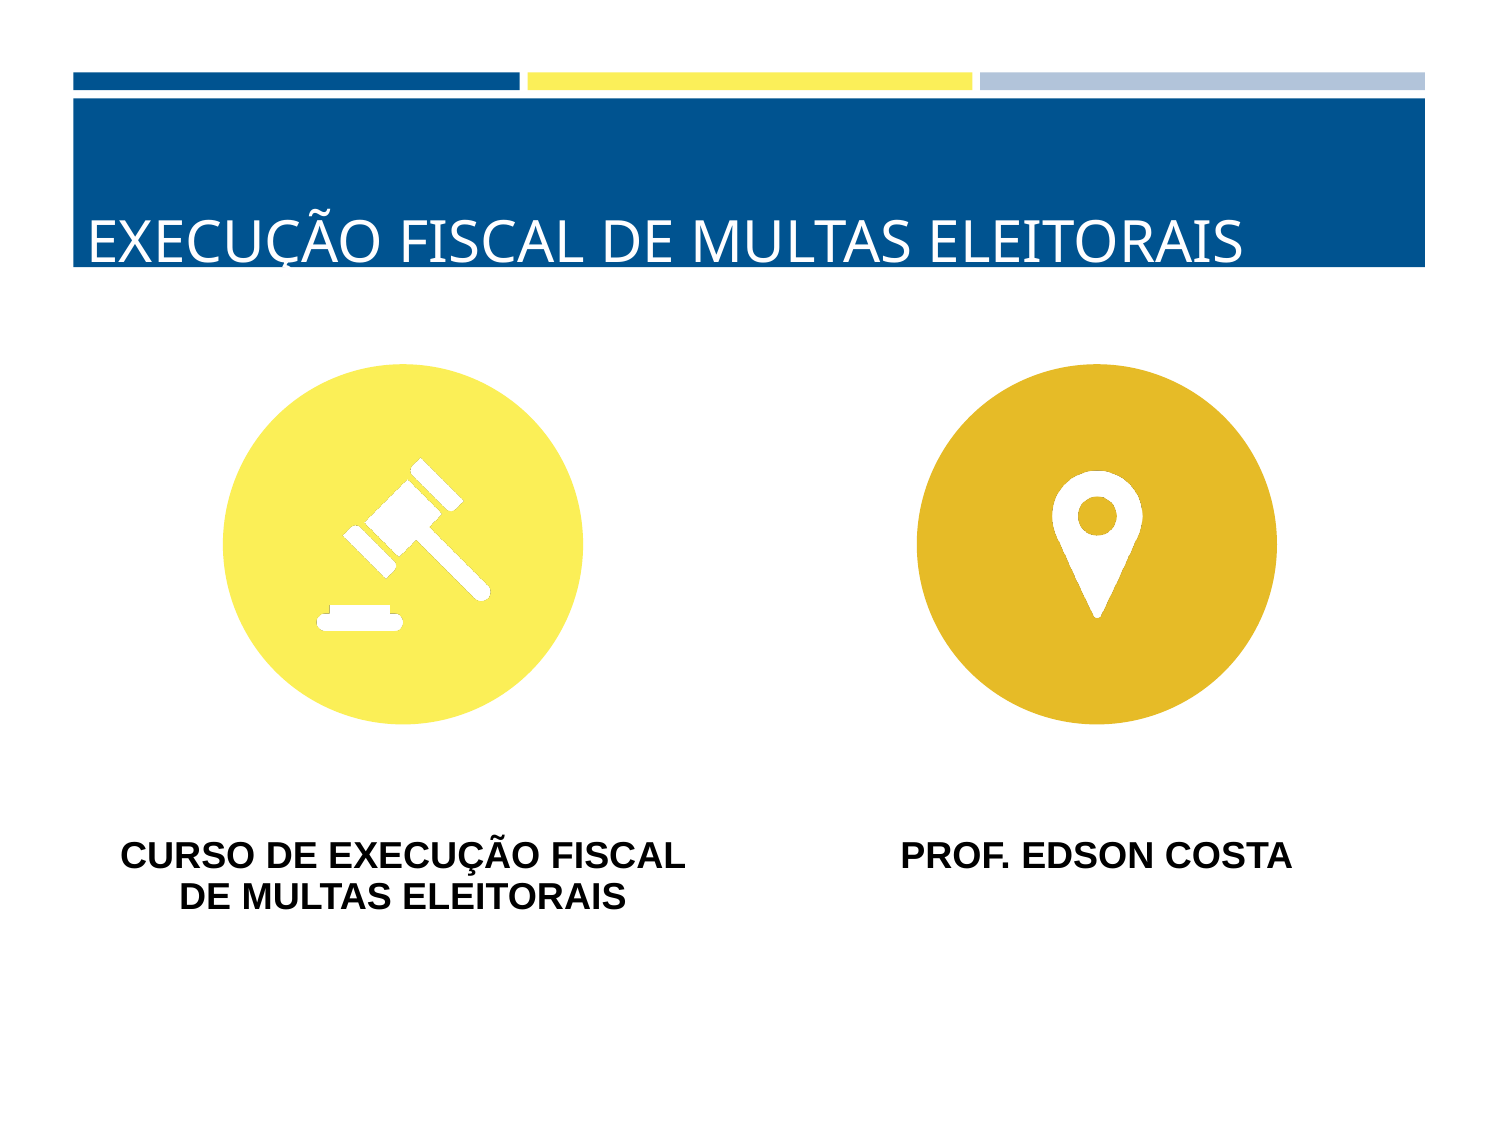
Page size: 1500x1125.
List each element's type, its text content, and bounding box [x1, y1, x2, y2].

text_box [107, 363, 1393, 955]
title EXECUÇÃO FISCAL DE MULTAS ELEITORAIS [71, 115, 1429, 282]
